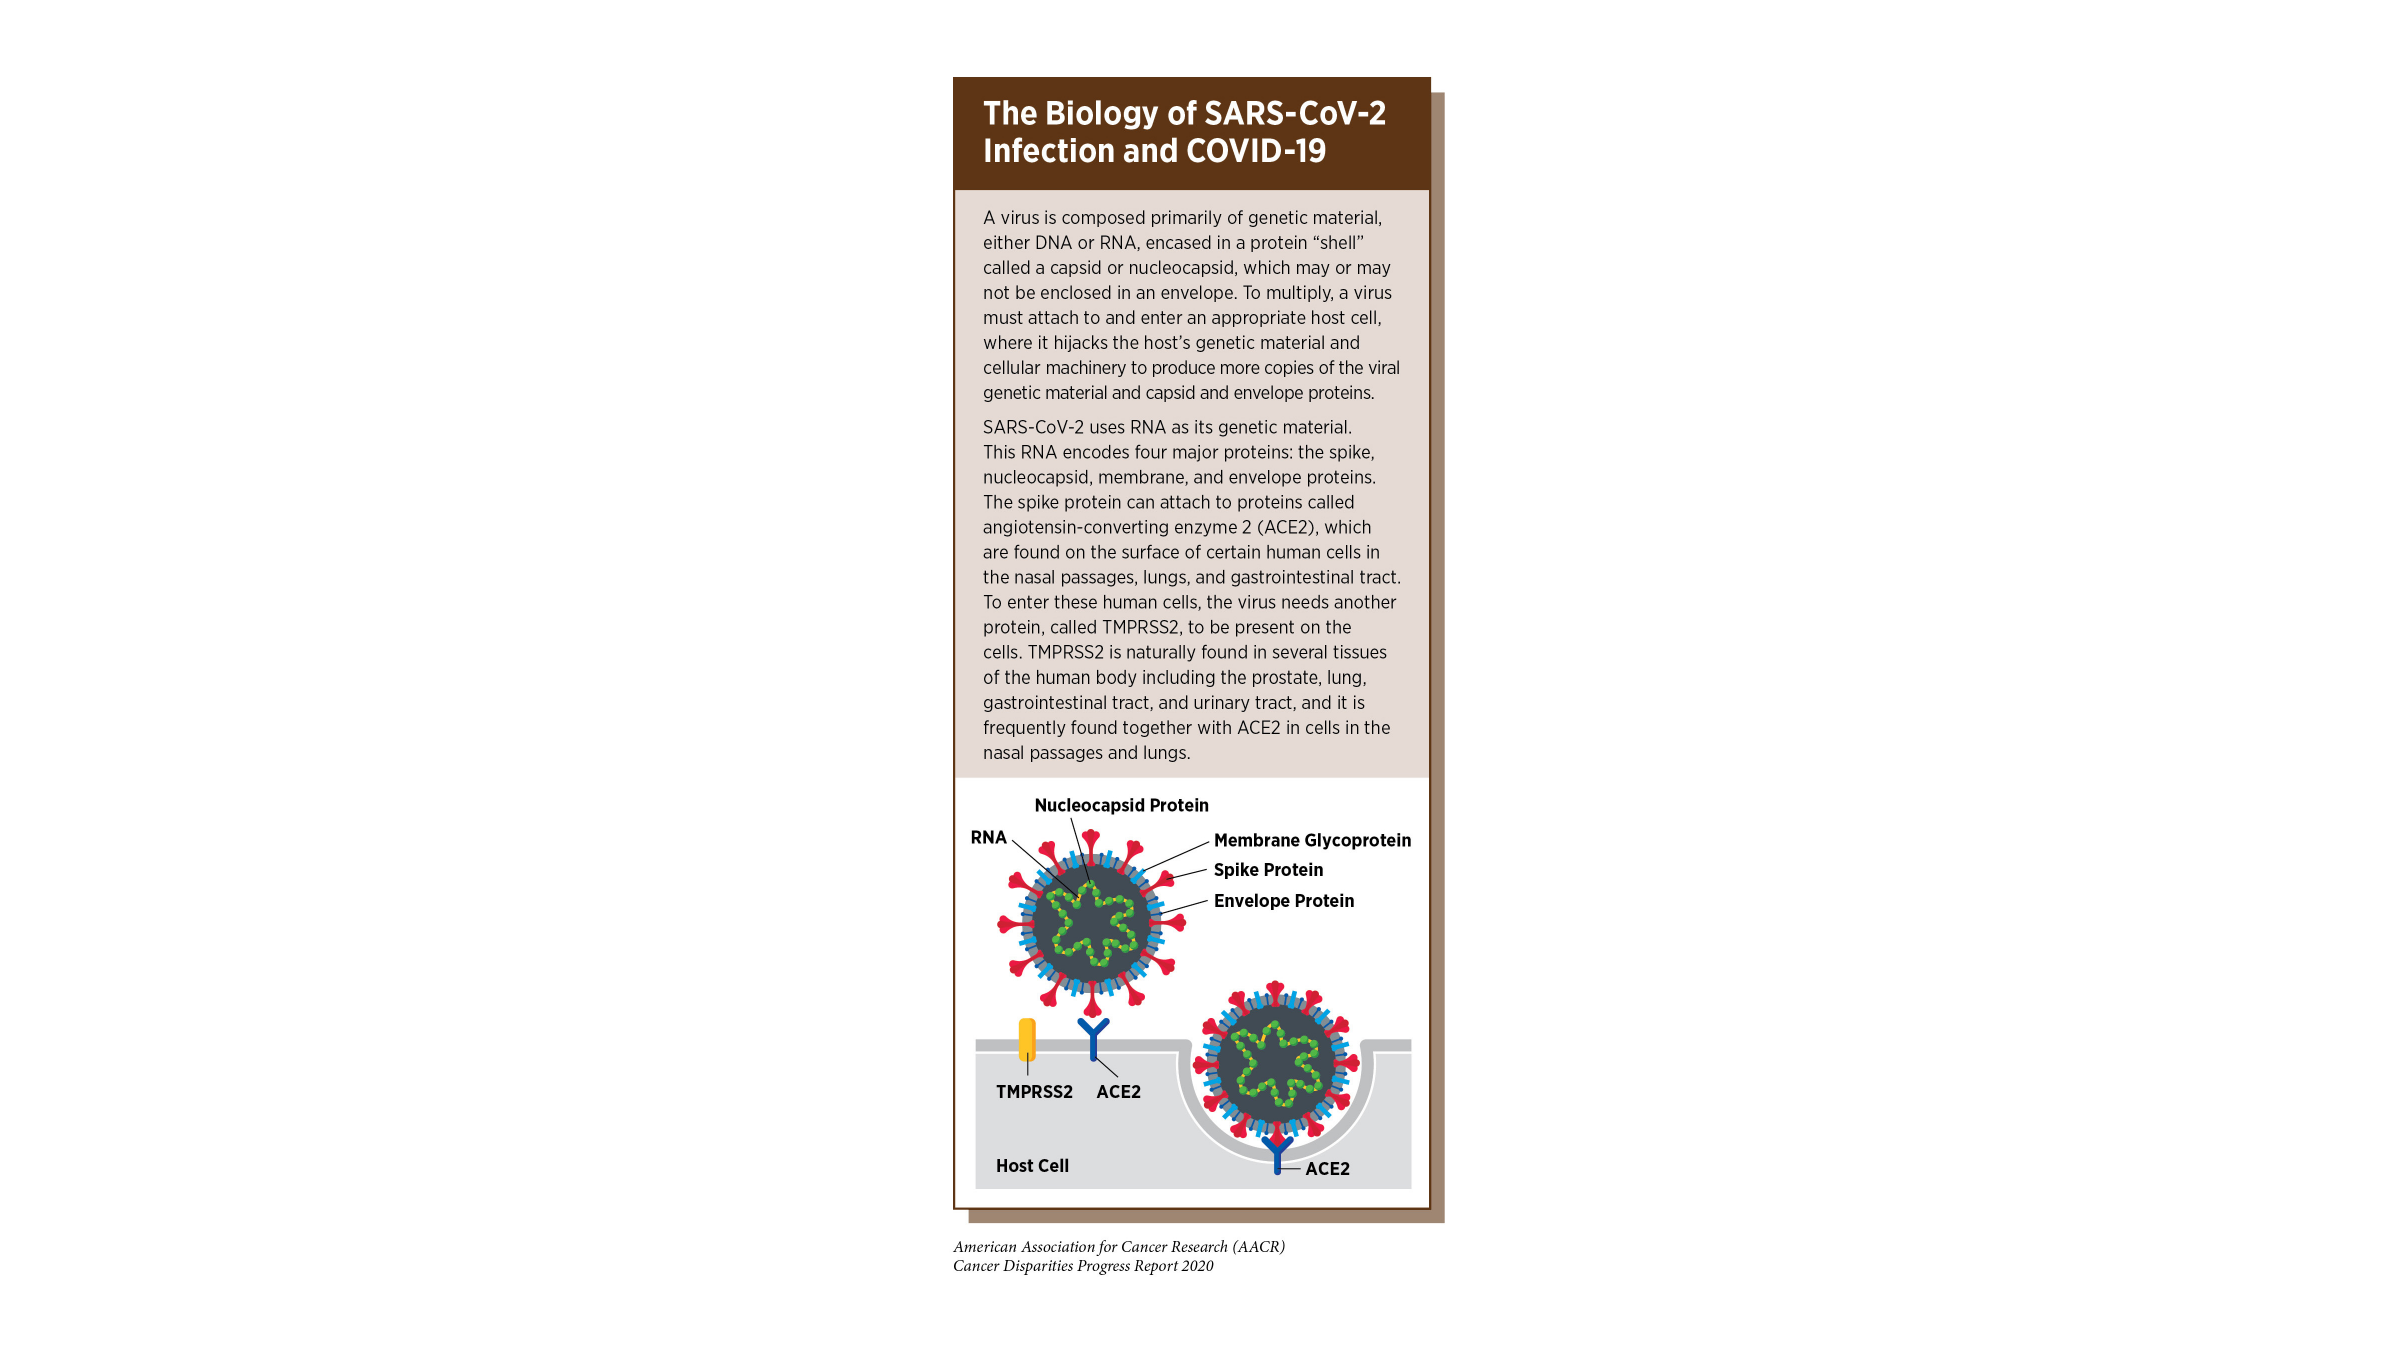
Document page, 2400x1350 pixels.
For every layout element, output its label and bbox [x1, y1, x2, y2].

picture [945, 68, 1455, 1282]
